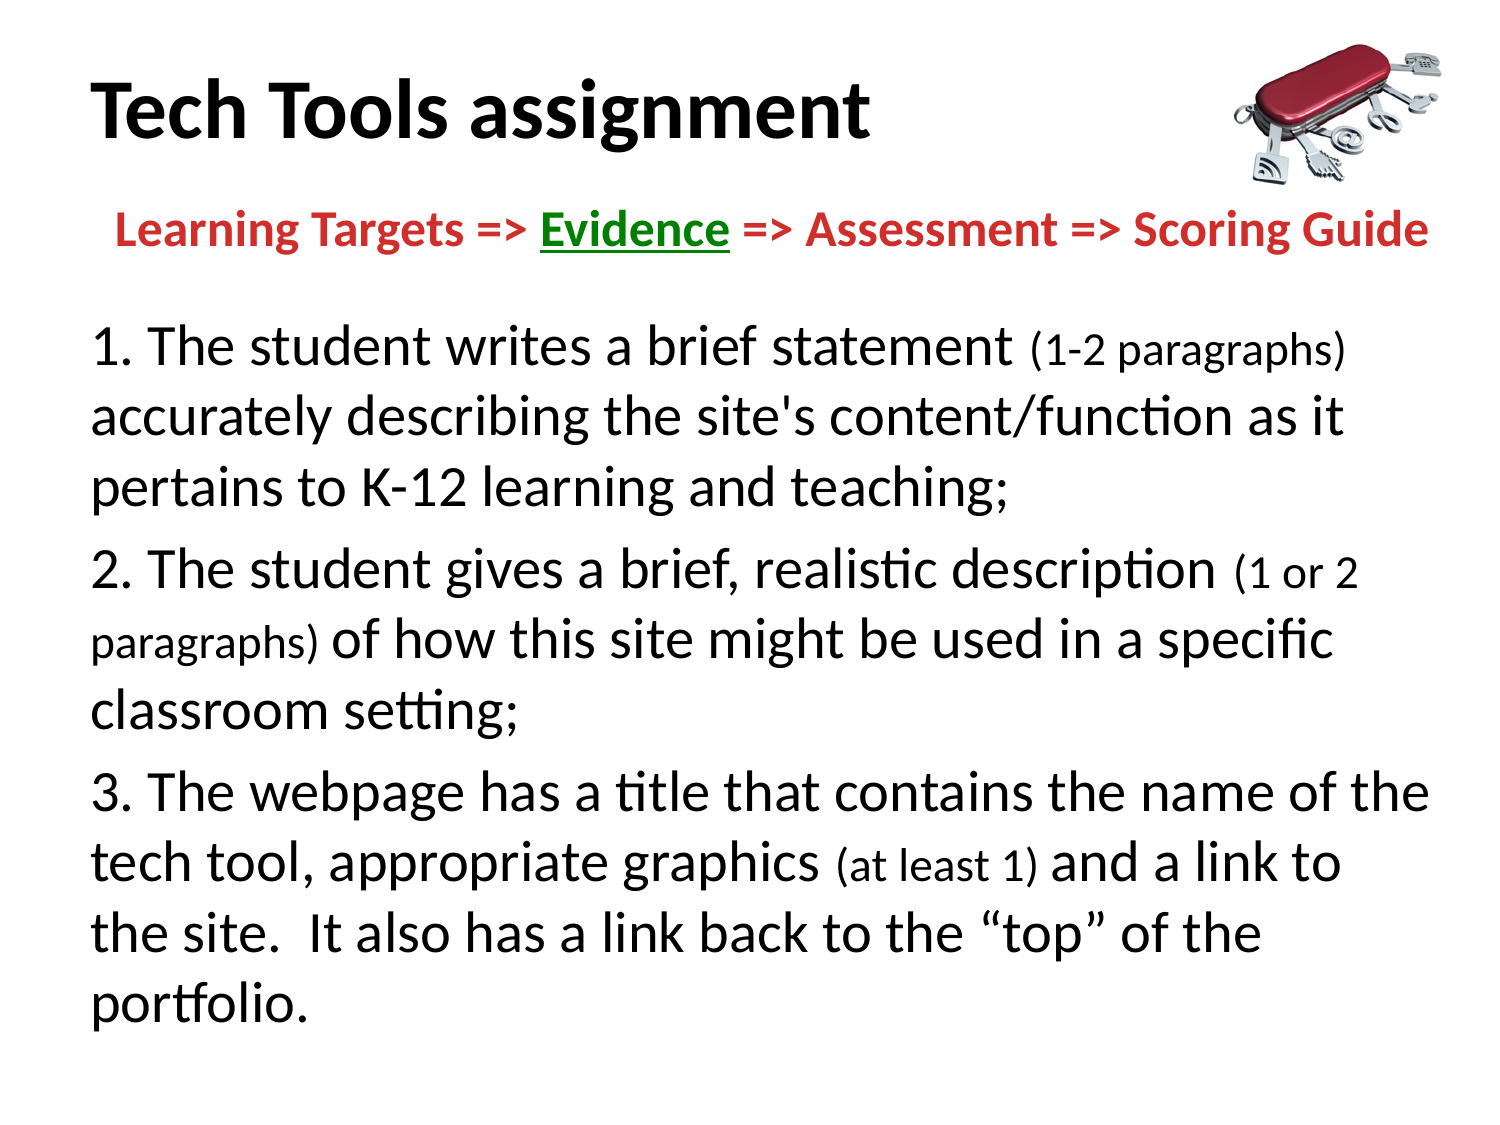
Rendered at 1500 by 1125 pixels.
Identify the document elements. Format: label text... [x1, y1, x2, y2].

text_box Learning Targets => Evidence => Assessment => Scoring Guide [99, 166, 1451, 285]
title Tech Tools assignment [75, 45, 1216, 163]
picture [1221, 29, 1451, 201]
list 1. The student writes a brief statement (1-2 paragraphs) accurately describing the site's content/function as it pertains to K-12 learning and teaching; 2. The student gives a brief, realistic description (1 or 2 paragraphs) of how this site might be used in a specific classroom setting; 3. The webpage has a title that contains the name of the tech tool, appropriate graphics (at least 1) and a link to the site. It also has a link back to the “top” of the portfolio. [75, 299, 1451, 1042]
